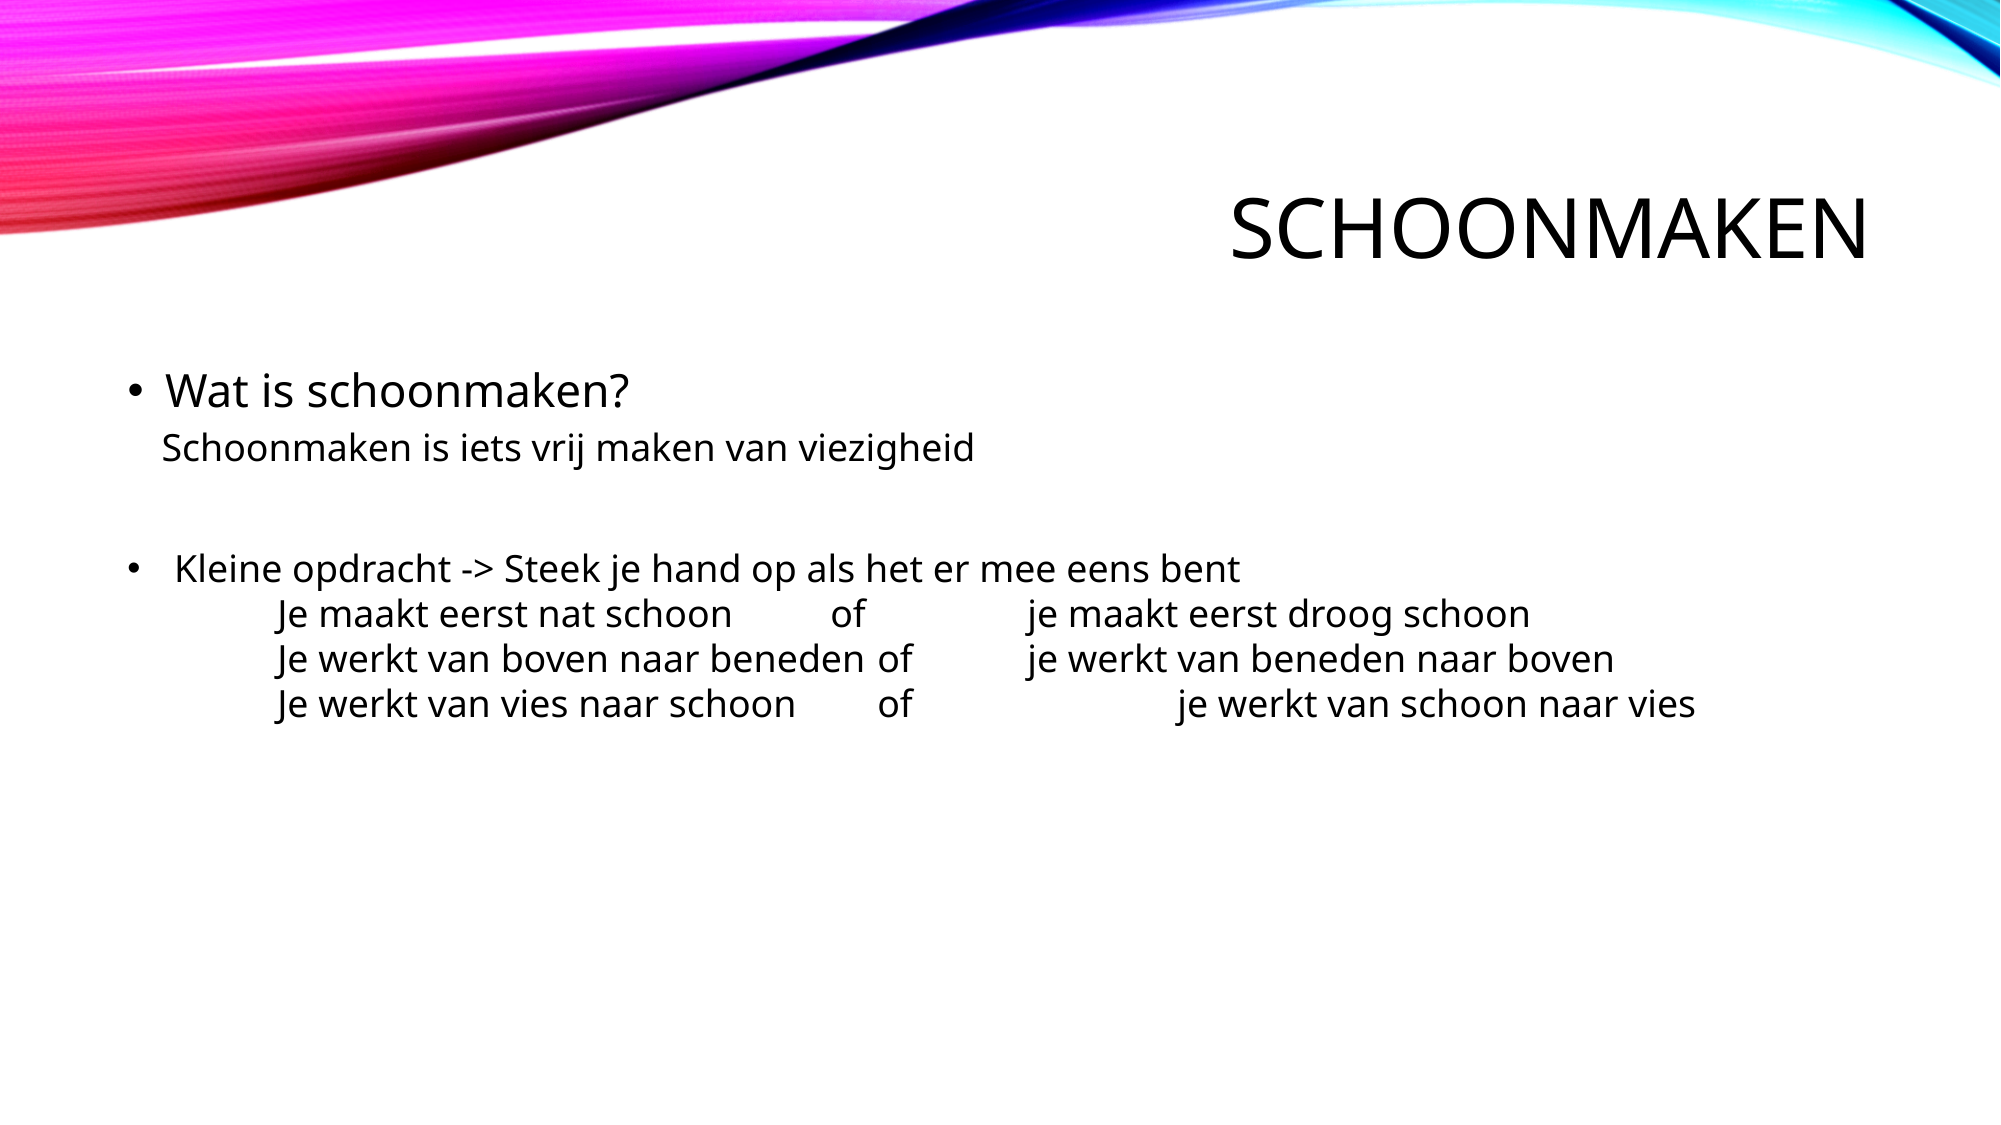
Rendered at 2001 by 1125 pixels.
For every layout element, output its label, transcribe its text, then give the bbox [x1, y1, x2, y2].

picture [0, 0, 2000, 237]
title schoonmaken [474, 125, 1888, 338]
text_box Kleine opdracht -> Steek je hand op als het er mee eens bent Je maakt eerst nat schoon of je maakt eerst droog schoon Je werkt van boven naar beneden of je werkt van beneden naar boven Je werkt van vies naar schoon of je werkt van schoon naar vies [112, 537, 1796, 778]
picture [1910, 0, 2000, 45]
picture [1890, 0, 2000, 75]
list Wat is schoonmaken? [112, 360, 1875, 447]
text_box Schoonmaken is iets vrij maken van viezigheid [146, 416, 1922, 477]
